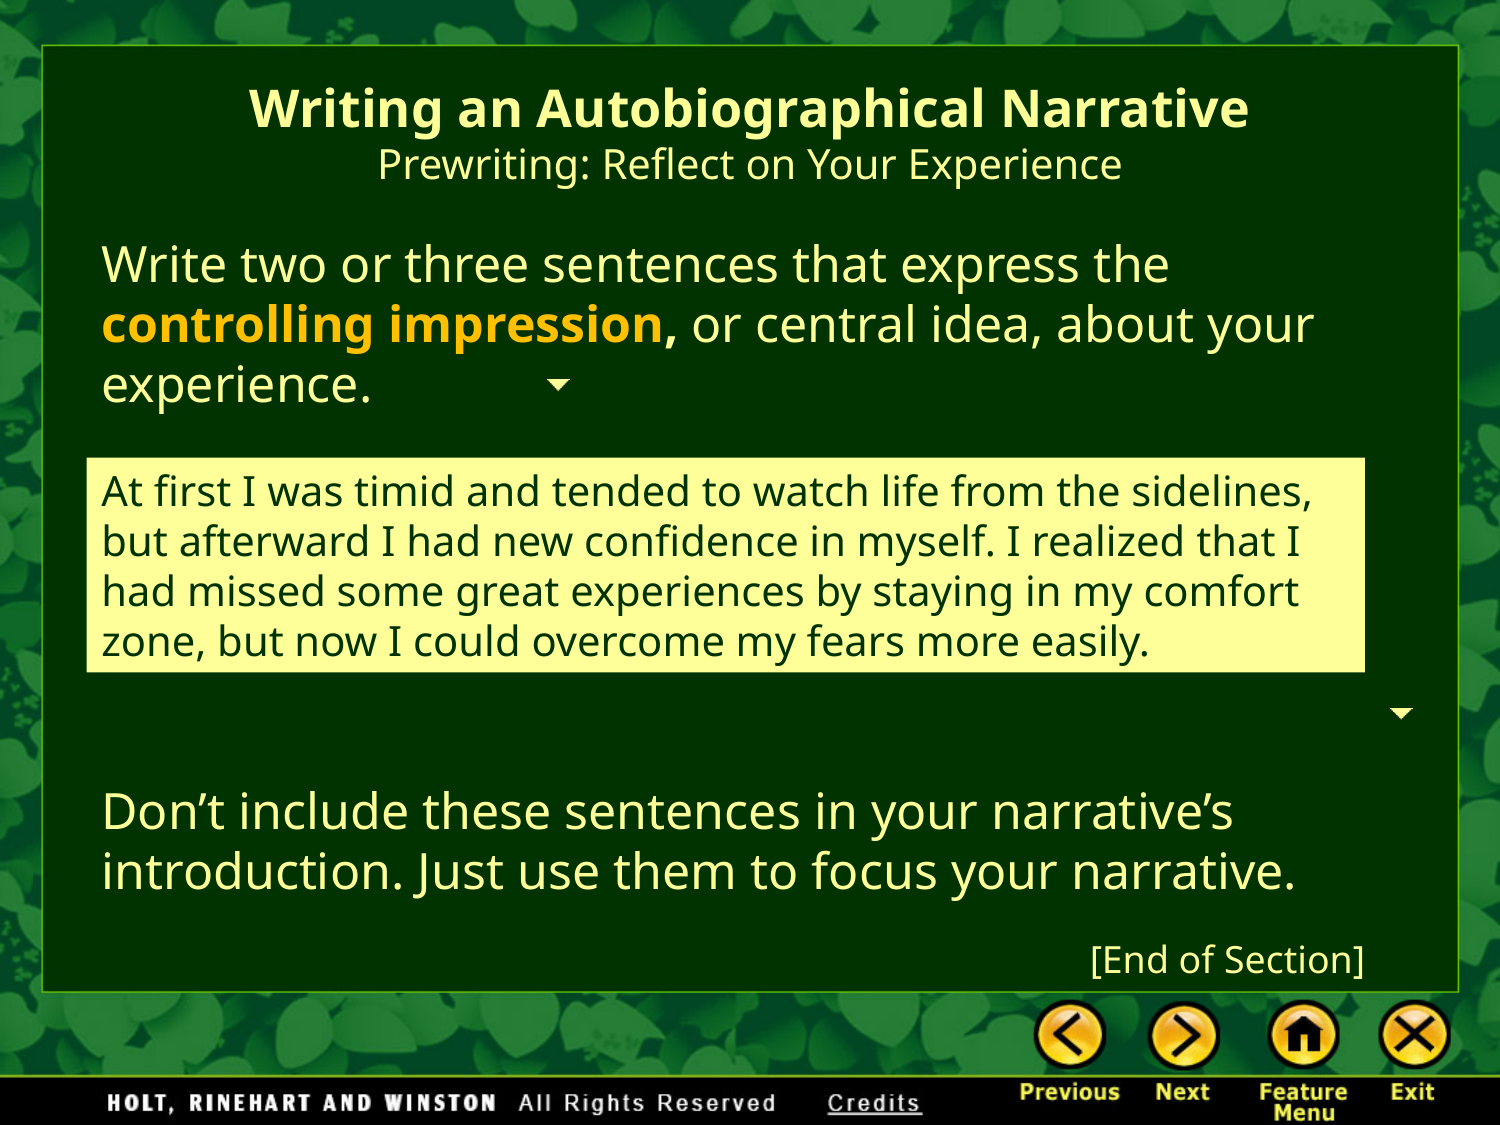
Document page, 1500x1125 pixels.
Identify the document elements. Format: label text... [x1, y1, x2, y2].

text_box At first I was timid and tended to watch life from the sidelines, but afterward I had new confidence in myself. I realized that I had missed some great experiences by staying in my comfort zone, but now I could overcome my fears more easily. [86, 457, 1365, 673]
title Writing an Autobiographical Narrative Prewriting: Reflect on Your Experience [87, 87, 1413, 176]
text_box Write two or three sentences that express the controlling impression, or central idea, about your experience. [86, 224, 1365, 420]
picture [0, 0, 1500, 1125]
text_box Don’t include these sentences in your narrative’s introduction. Just use them to focus your narrative. [86, 772, 1412, 908]
text_box [End of Section] [1074, 928, 1413, 989]
